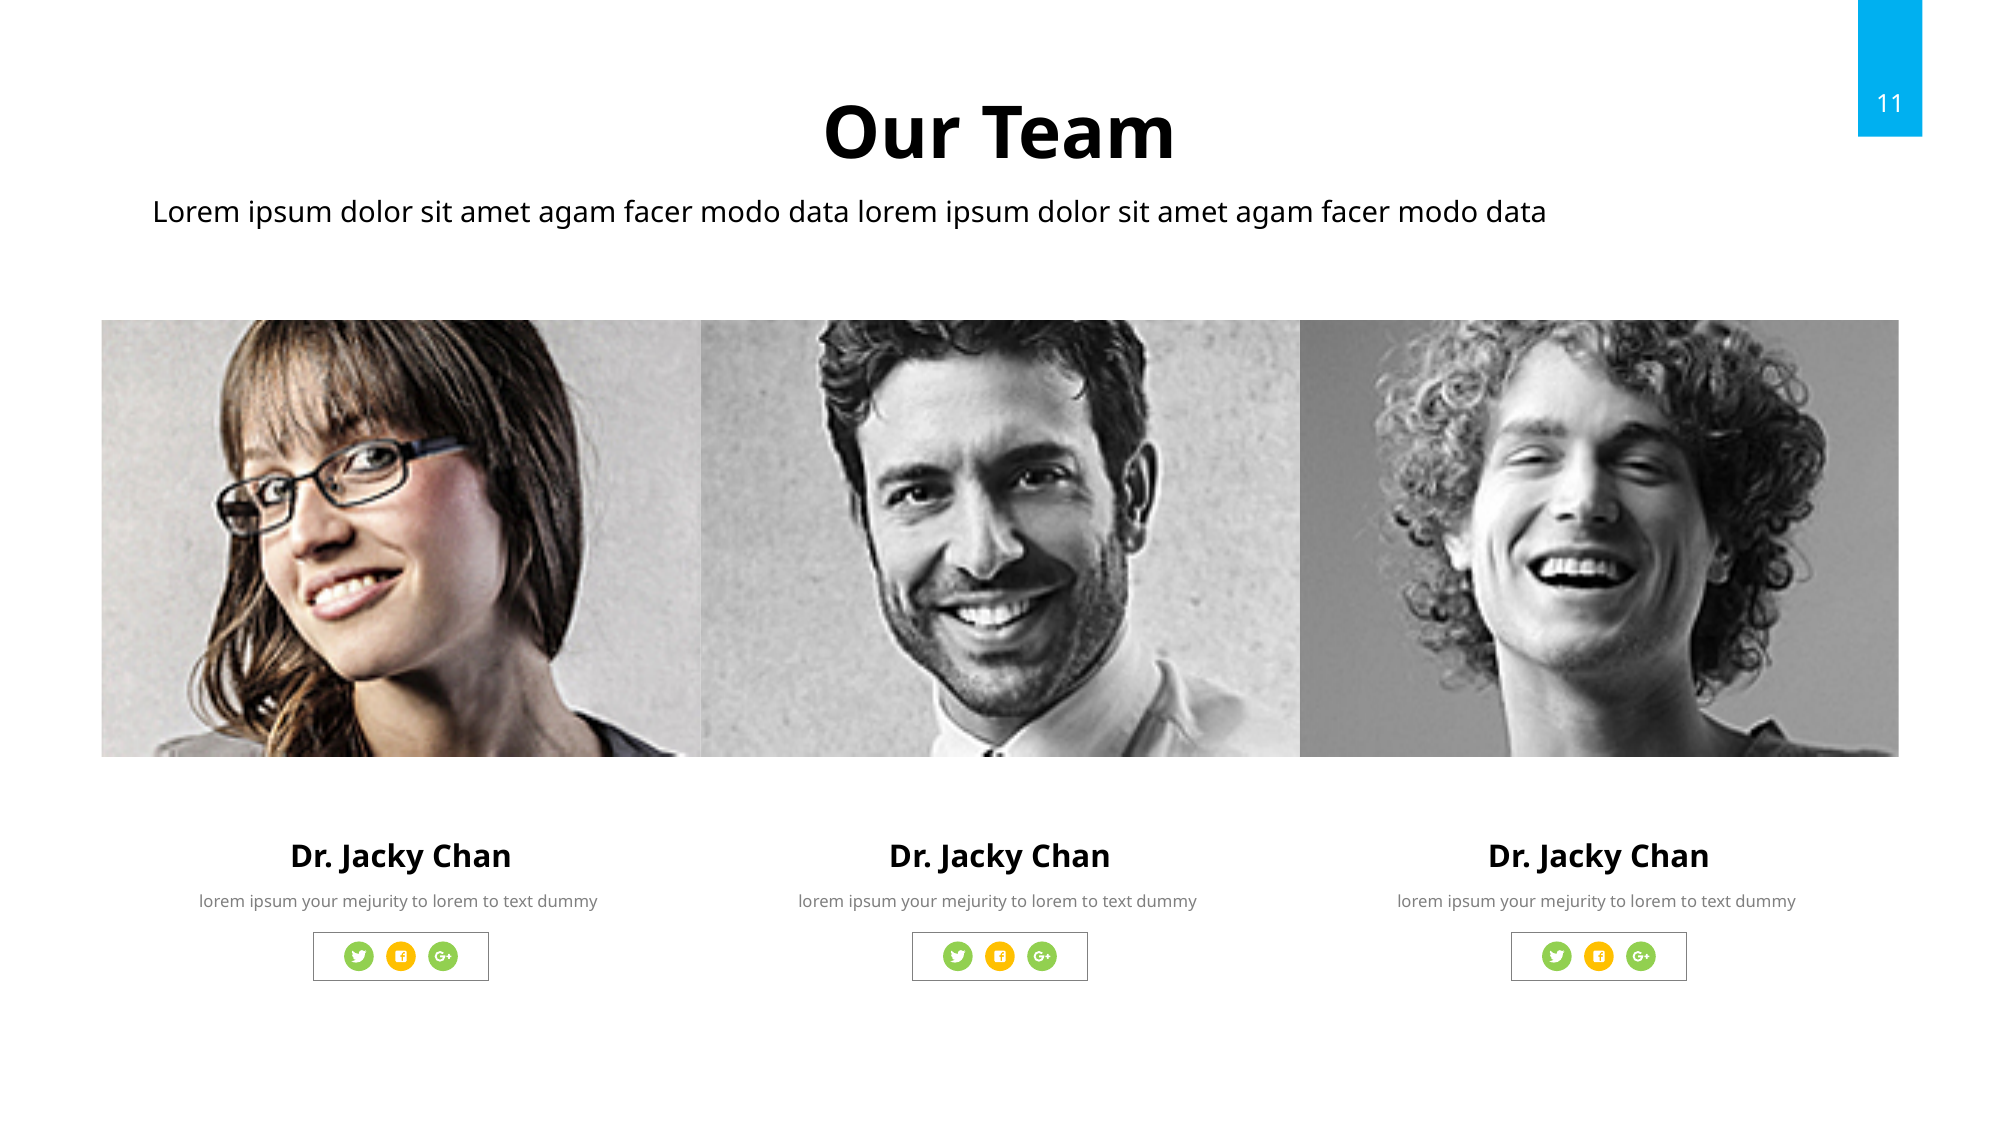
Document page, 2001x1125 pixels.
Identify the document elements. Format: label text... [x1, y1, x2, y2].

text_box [1345, 828, 1853, 981]
picture [101, 320, 1899, 757]
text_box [147, 828, 655, 981]
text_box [746, 828, 1254, 981]
slide_number 11 [1863, 78, 1927, 130]
title Our Team [137, 78, 1863, 186]
subtitle Lorem ipsum dolor sit amet agam facer modo data lorem ipsum dolor sit amet agam facer modo data [137, 186, 1863, 227]
